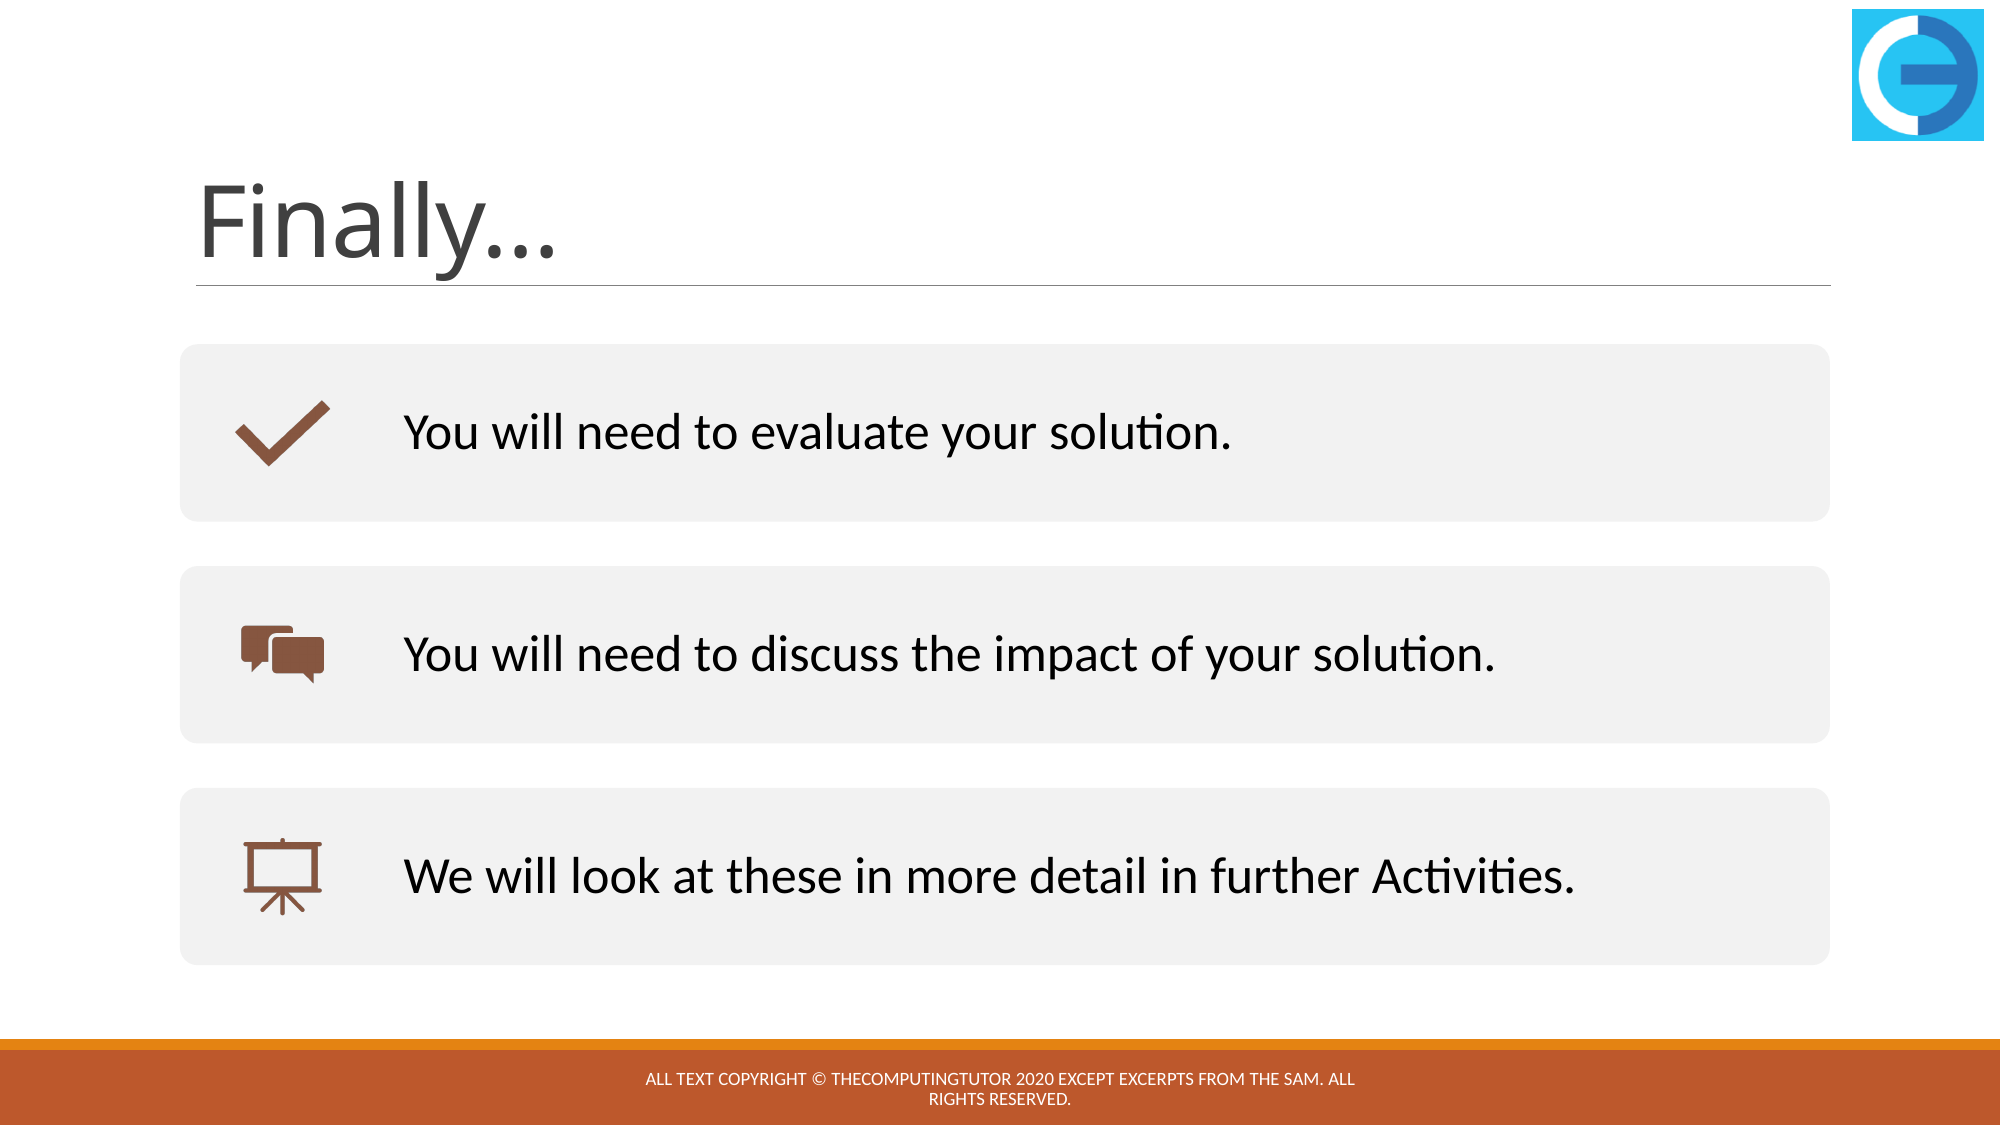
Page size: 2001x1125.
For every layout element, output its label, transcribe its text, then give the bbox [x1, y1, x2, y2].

title Finally… [180, 47, 1830, 285]
picture [1852, 9, 1984, 141]
footer All text copyright © TheComputingTutor 2020 except excerpts from the SAM. All rights Reserved. [604, 1059, 1396, 1120]
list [179, 343, 1831, 966]
